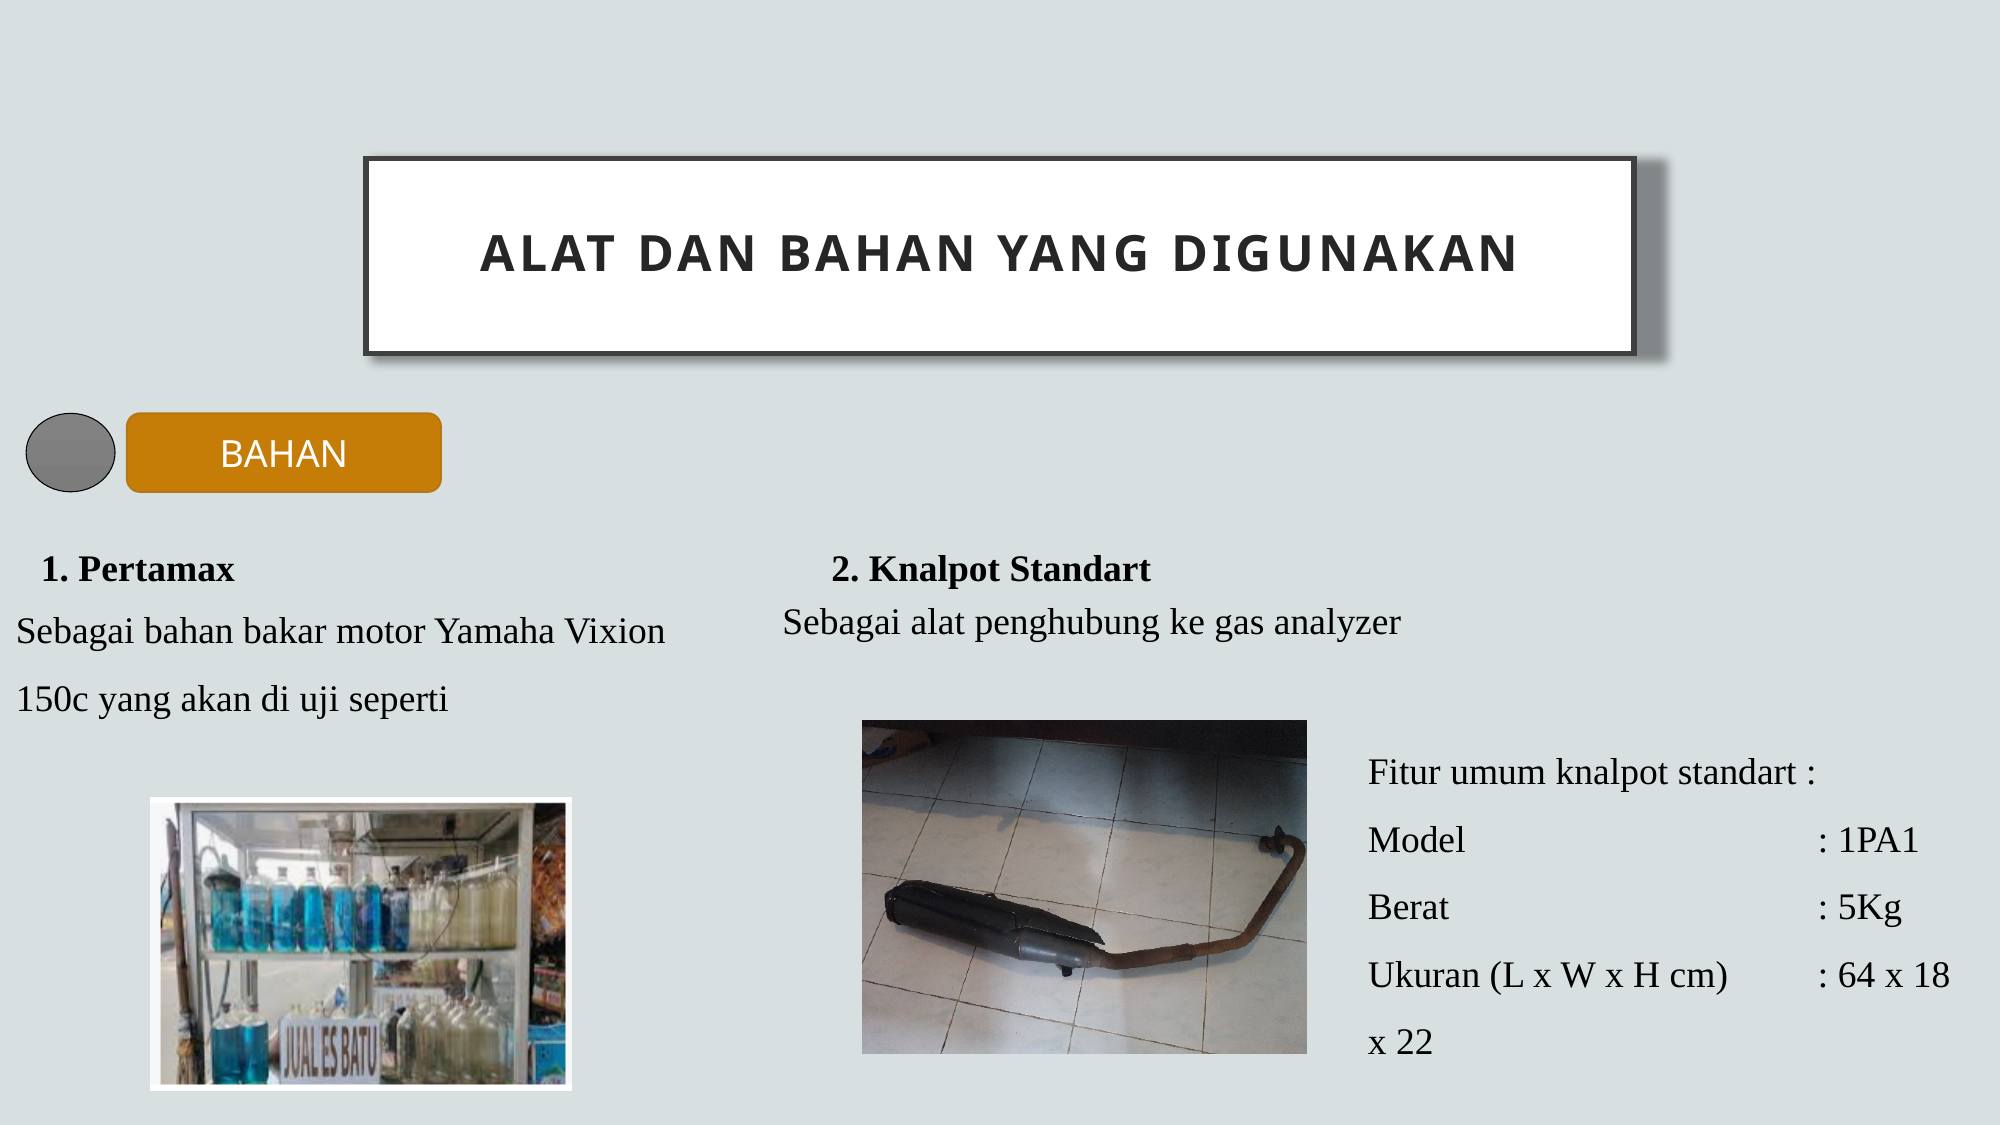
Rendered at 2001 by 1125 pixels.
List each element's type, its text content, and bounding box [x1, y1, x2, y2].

picture [150, 796, 572, 1091]
picture [862, 720, 1307, 1054]
text_box 1. Pertamax [26, 513, 696, 576]
title Alat dan Bahan yang digunakan [363, 156, 1637, 356]
text_box 2. Knalpot Standart [816, 513, 1368, 589]
text_box Fitur umum knalpot standart : Model : 1PA1 Berat : 5Kg Ukuran (L x W x H cm) : 64 x 18 x 22 [1353, 717, 1978, 1070]
text_box Sebagai bahan bakar motor Yamaha Vixion 150c yang akan di uji seperti [1, 576, 716, 727]
text_box BAHAN [125, 412, 442, 493]
text_box Sebagai alat penghubung ke gas analyzer [767, 589, 1438, 650]
text_box [25, 412, 116, 493]
